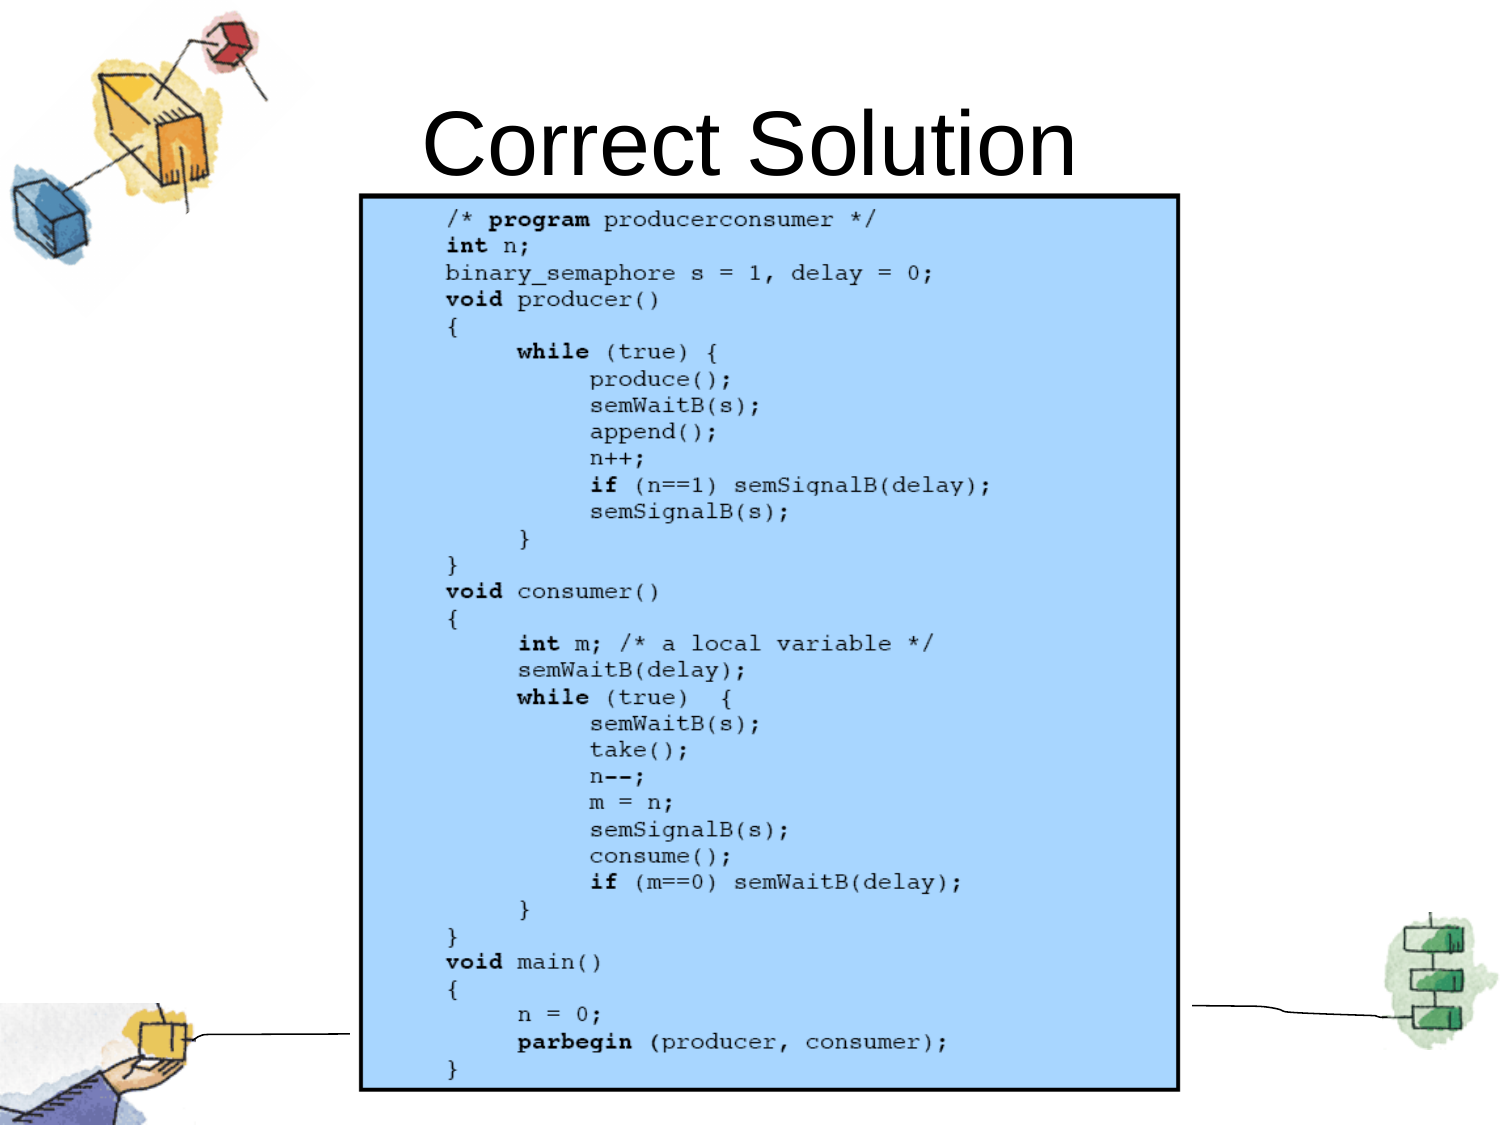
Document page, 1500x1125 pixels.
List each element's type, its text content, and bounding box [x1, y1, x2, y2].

picture [0, 85, 167, 316]
picture [114, 0, 274, 44]
picture [1382, 912, 1500, 1050]
picture [0, 1003, 196, 1125]
title Correct Solution [74, 44, 1426, 233]
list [349, 187, 1192, 1106]
